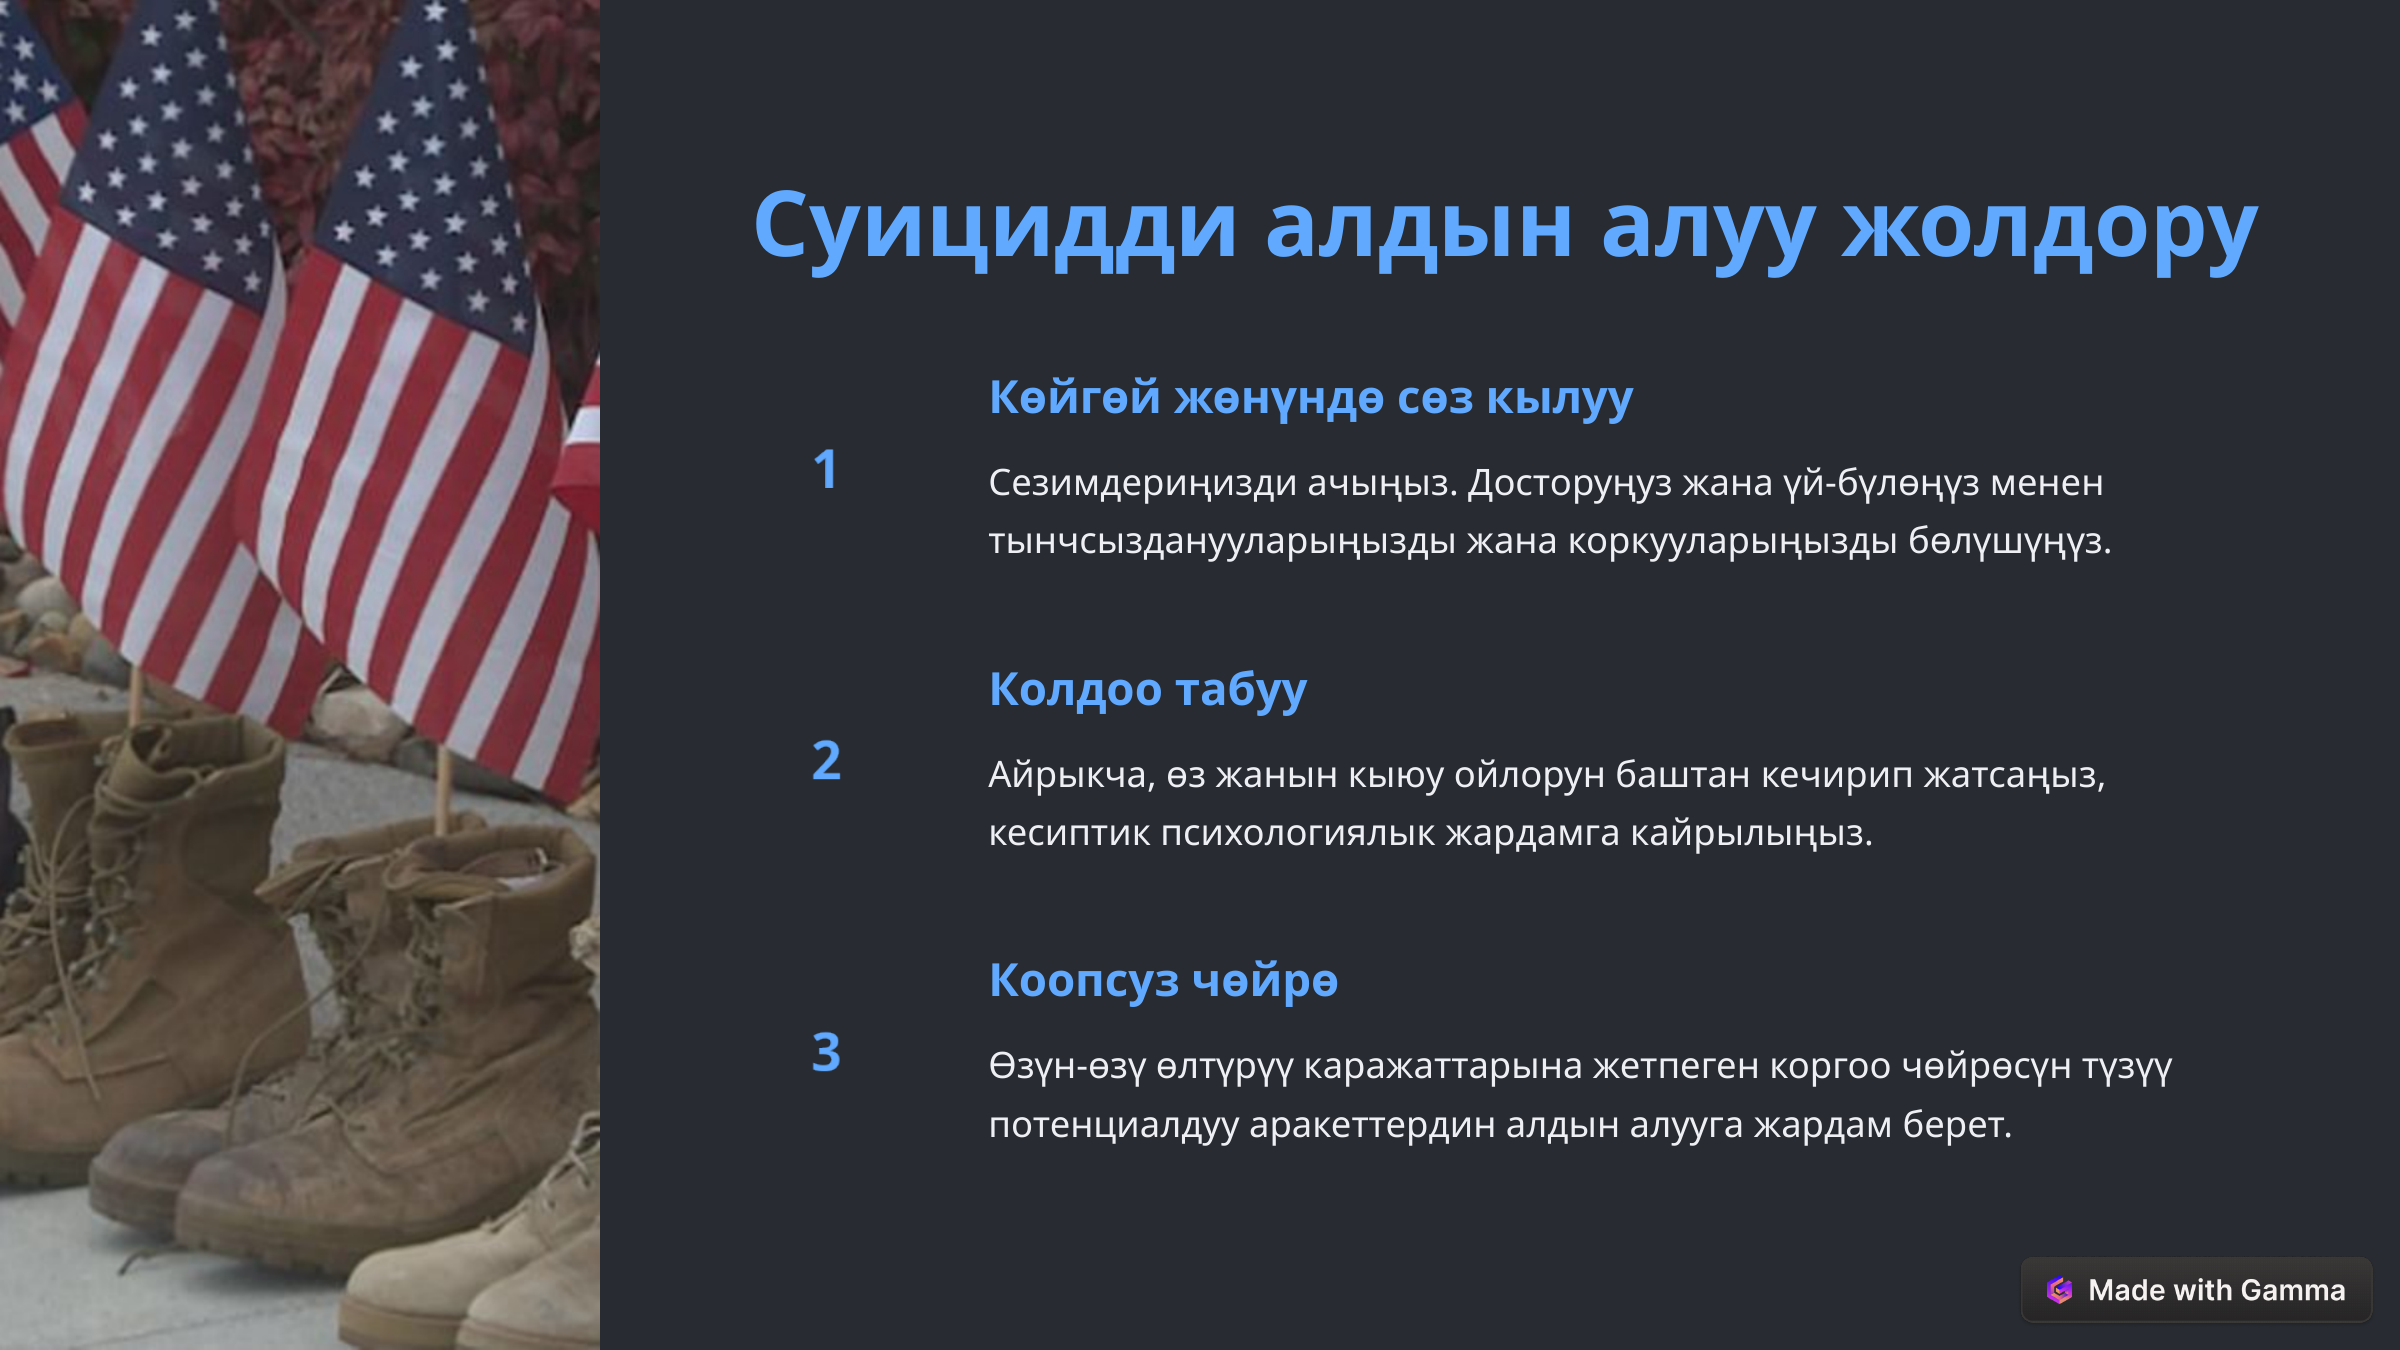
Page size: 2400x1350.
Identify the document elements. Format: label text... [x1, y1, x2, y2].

text_box Өзүн-өзү өлтүрүү каражаттарына жетпеген коргоо чөйрөсүн түзүү потенциалдуу аракеттердин алдын алууга жардам берет. [973, 1020, 2264, 1137]
picture [736, 321, 919, 1197]
picture [0, 0, 600, 1350]
text_box Сезимдериңизди ачыңыз. Досторуңуз жана үй-бүлөңүз менен тынчсызданууларыңызды жана коркууларыңызды бөлүшүңүз. [973, 437, 2264, 554]
text_box Көйгөй жөнүндө сөз кылуу [973, 358, 1520, 416]
picture [2008, 1244, 2385, 1335]
text_box Колдоо табуу [973, 649, 1441, 707]
text_box Суицидди алдын алуу жолдору [736, 153, 1706, 268]
text_box Айрыкча, өз жанын кыюу ойлорун баштан кечирип жатсаңыз, кесиптик психологиялык жардамга кайрылыңыз. [973, 728, 2264, 846]
text_box Коопсуз чөйрө [973, 941, 1537, 999]
text_box [600, 0, 2400, 1350]
